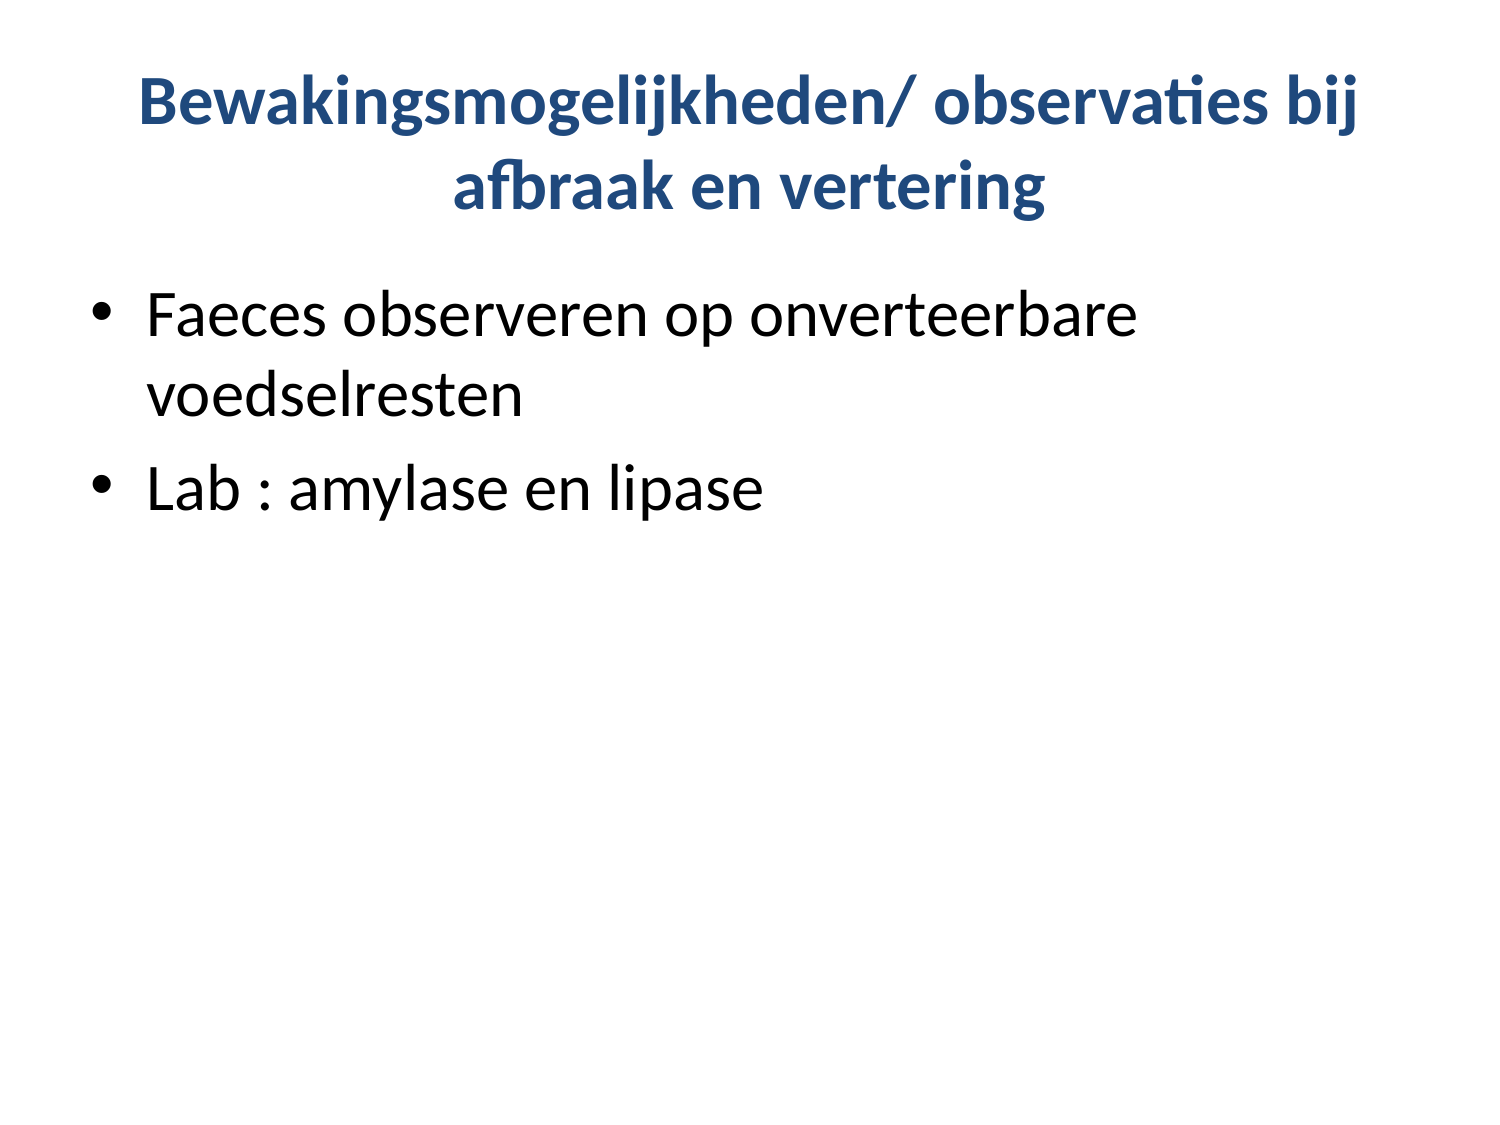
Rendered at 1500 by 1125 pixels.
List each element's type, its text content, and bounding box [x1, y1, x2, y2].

title Bewakingsmogelijkheden/ observaties bij afbraak en vertering [75, 45, 1425, 233]
list Faeces observeren op onverteerbare voedselresten Lab : amylase en lipase [75, 262, 1425, 1005]
